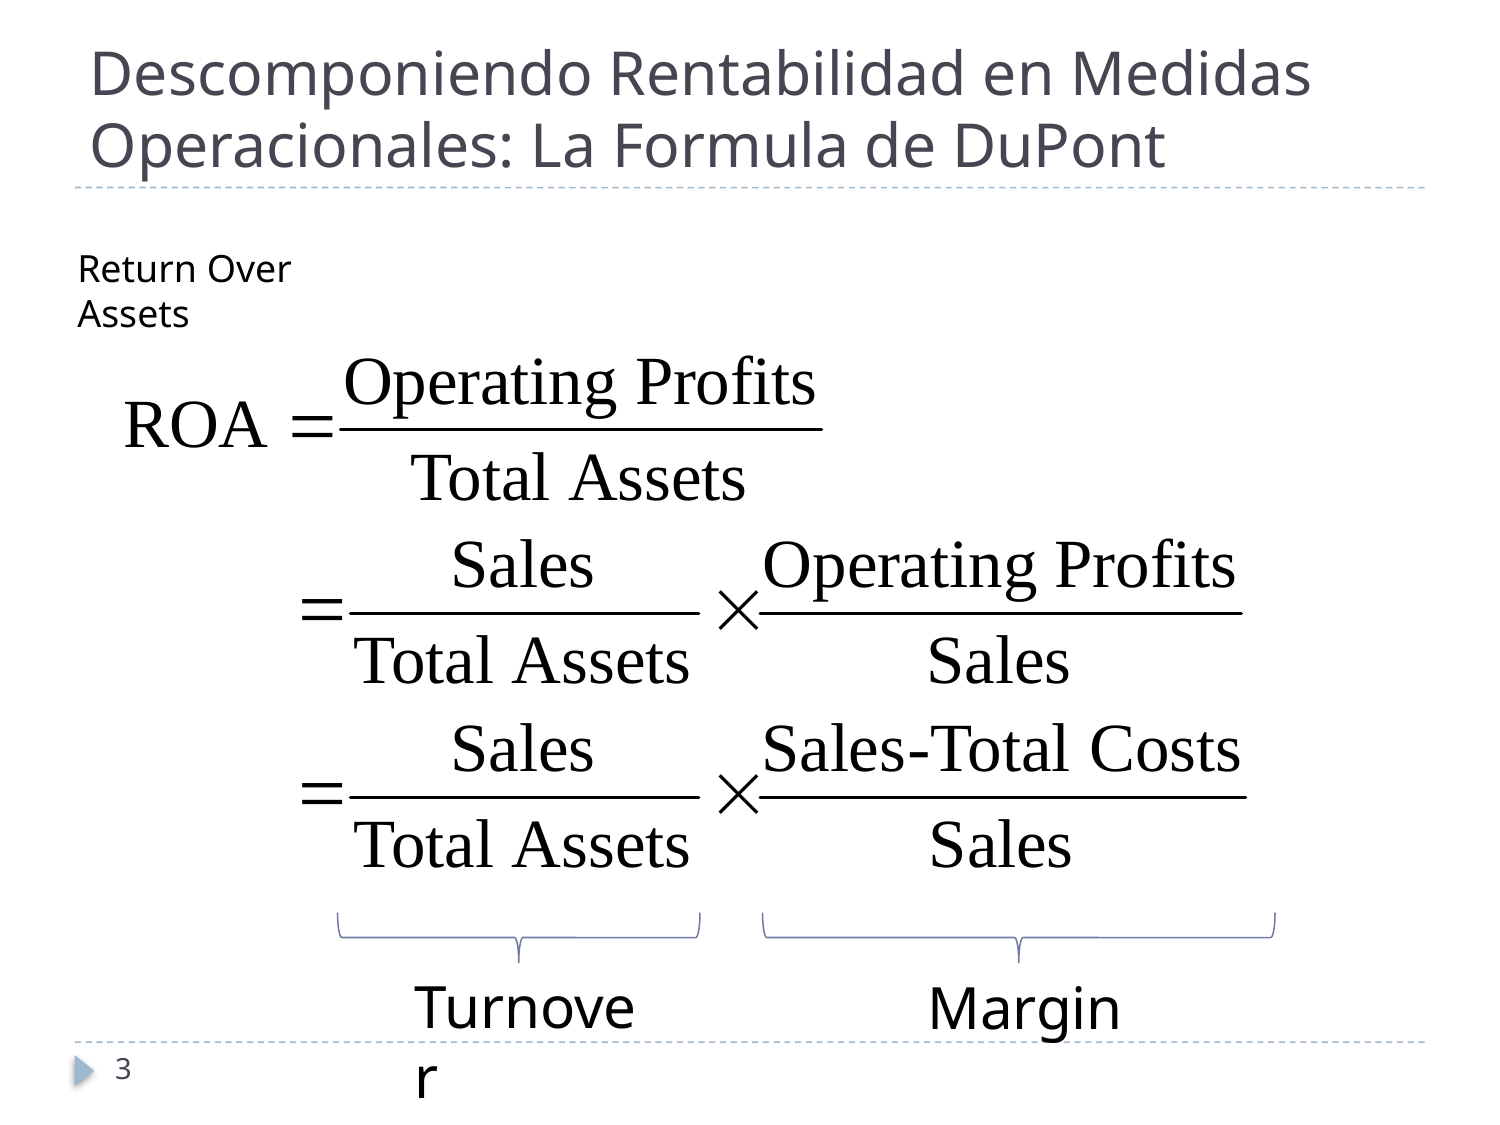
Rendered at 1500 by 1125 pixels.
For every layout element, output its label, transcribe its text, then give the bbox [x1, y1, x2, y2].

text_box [112, 337, 1263, 885]
text_box [761, 912, 1276, 964]
text_box Return Over Assets [62, 237, 325, 343]
slide_number 3 [100, 1042, 399, 1103]
text_box Turnover [399, 962, 675, 1118]
title Descomponiendo Rentabilidad en Medidas Operacionales: La Formula de DuPont [75, 24, 1425, 188]
text_box [336, 912, 701, 962]
text_box Margin [912, 964, 1188, 1049]
